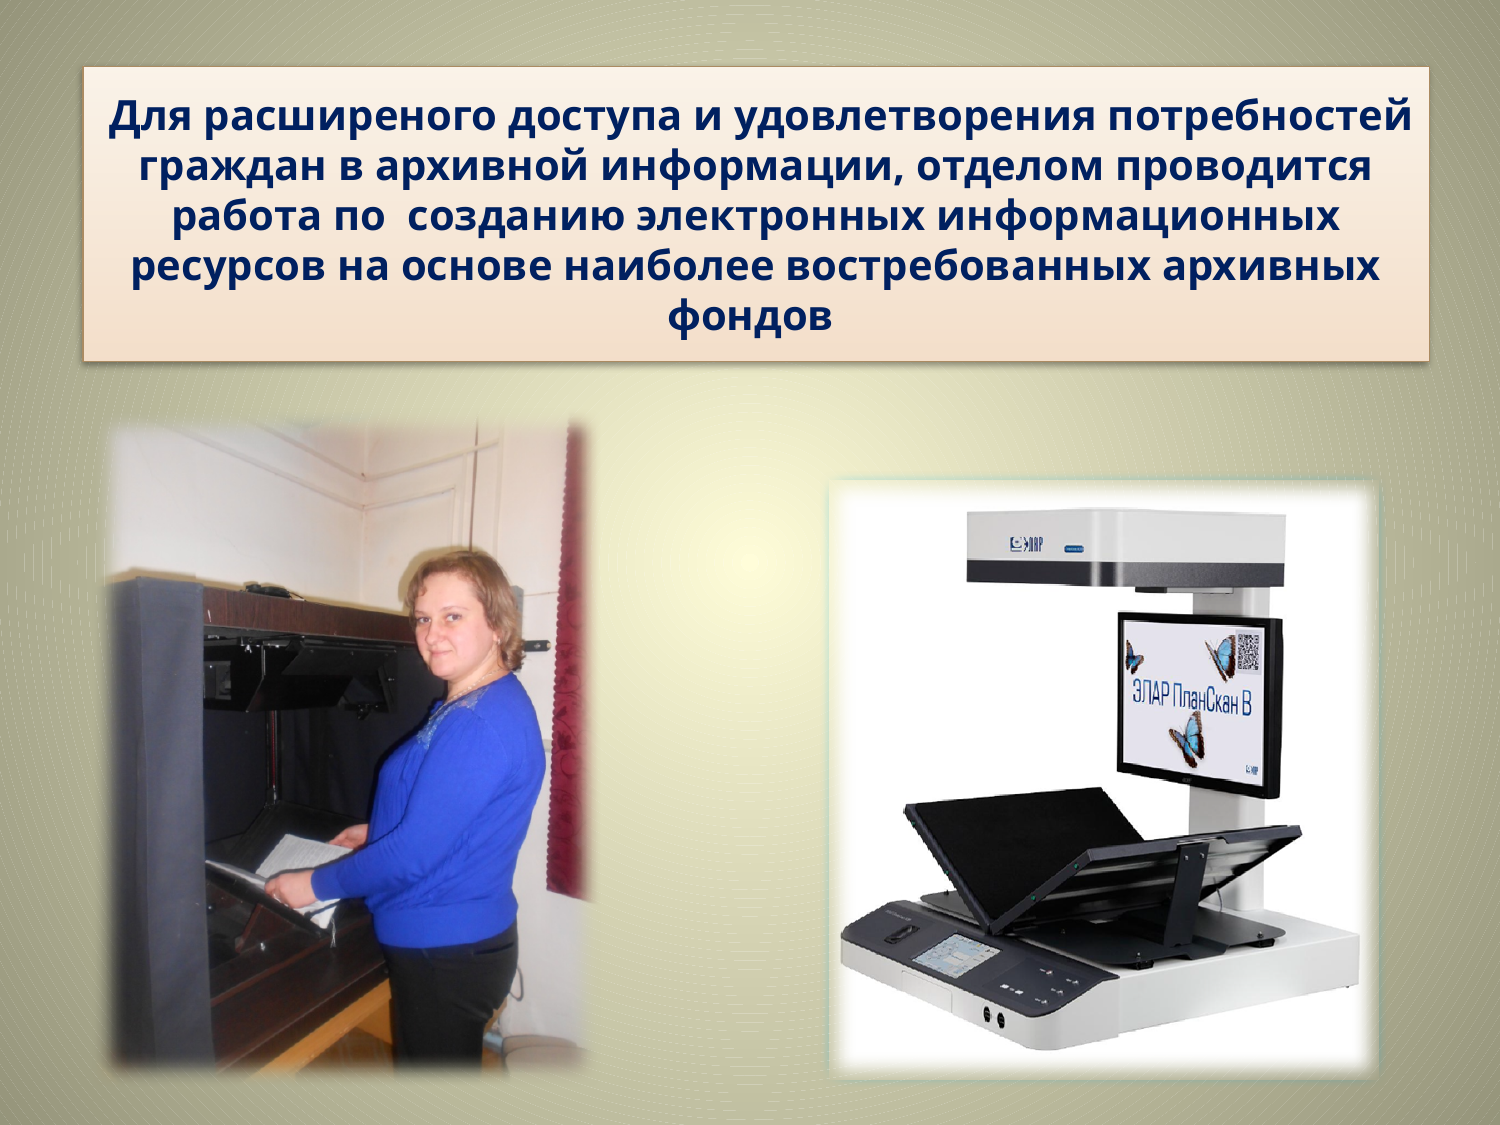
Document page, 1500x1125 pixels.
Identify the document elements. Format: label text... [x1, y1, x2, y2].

picture [7, 437, 685, 1060]
picture [820, 471, 1386, 1087]
title Для расширеного доступа и удовлетворения потребностей граждан в архивной информации, отделом проводится работа по созданию электронных информационных ресурсов на основе наиболее востребованных архивных фондов [82, 66, 1430, 362]
